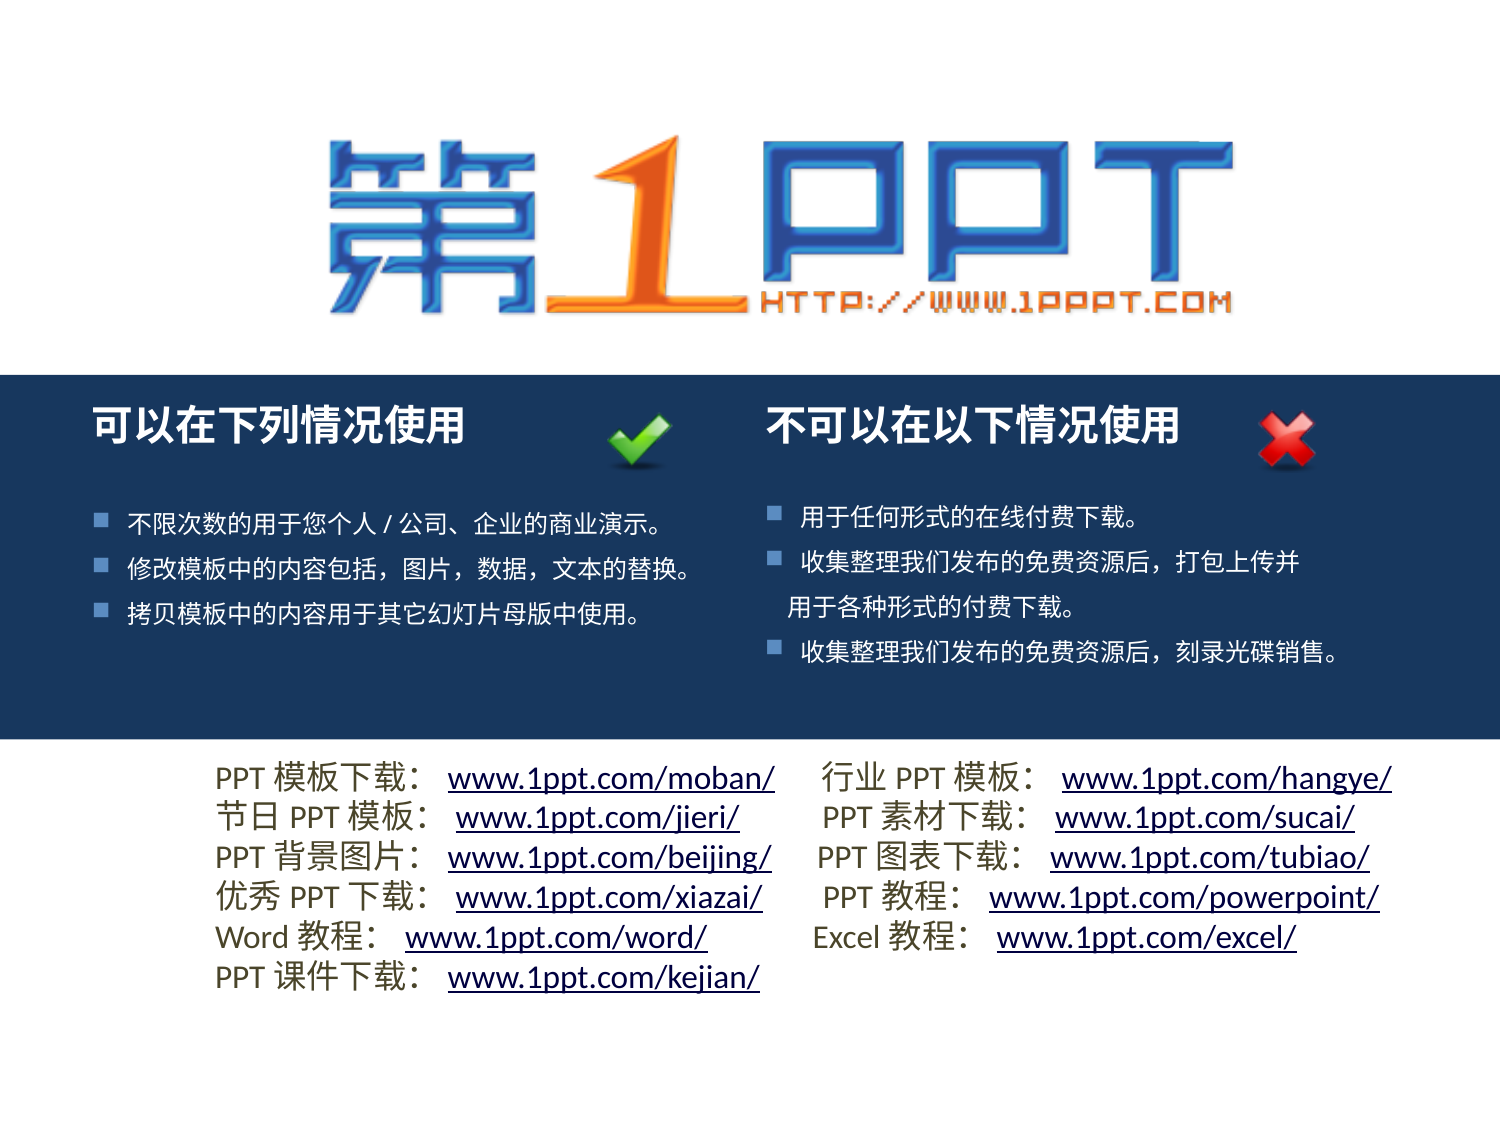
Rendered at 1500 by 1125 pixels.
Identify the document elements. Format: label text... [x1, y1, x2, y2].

picture [307, 117, 1259, 339]
text_box [0, 374, 1500, 740]
picture [607, 407, 673, 473]
picture [1253, 407, 1319, 473]
text_box 不可以在以下情况使用 用于任何形式的在线付费下载。 收集整理我们发布的免费资源后，打包上传并 用于各种形式的付费下载。 收集整理我们发布的免费资源后，刻录光碟销售。 [750, 391, 1424, 716]
text_box 可以在下列情况使用 不限次数的用于您个人/公司、企业的商业演示。 修改模板中的内容包括，图片，数据，文本的替换。 拷贝模板中的内容用于其它幻灯片母版中使用。 [76, 391, 750, 716]
text_box PPT模板下载：www.1ppt.com/moban/ 行业PPT模板：www.1ppt.com/hangye/ 节日PPT模板：www.1ppt.com/jieri/ PPT素材下载：www.1ppt.com/sucai/ PPT背景图片：www.1ppt.com/beijing/ PPT图表下载：www.1ppt.com/tubiao/ 优秀PPT下载：www.1ppt.com/xiazai/ PPT教程：www.1ppt.com/powerpoint/ Word教程：www.1ppt.com/word/ Excel教程：www.1ppt.com/excel/ PPT课件下载：www.1ppt.com/kejian/ [198, 740, 1500, 1096]
